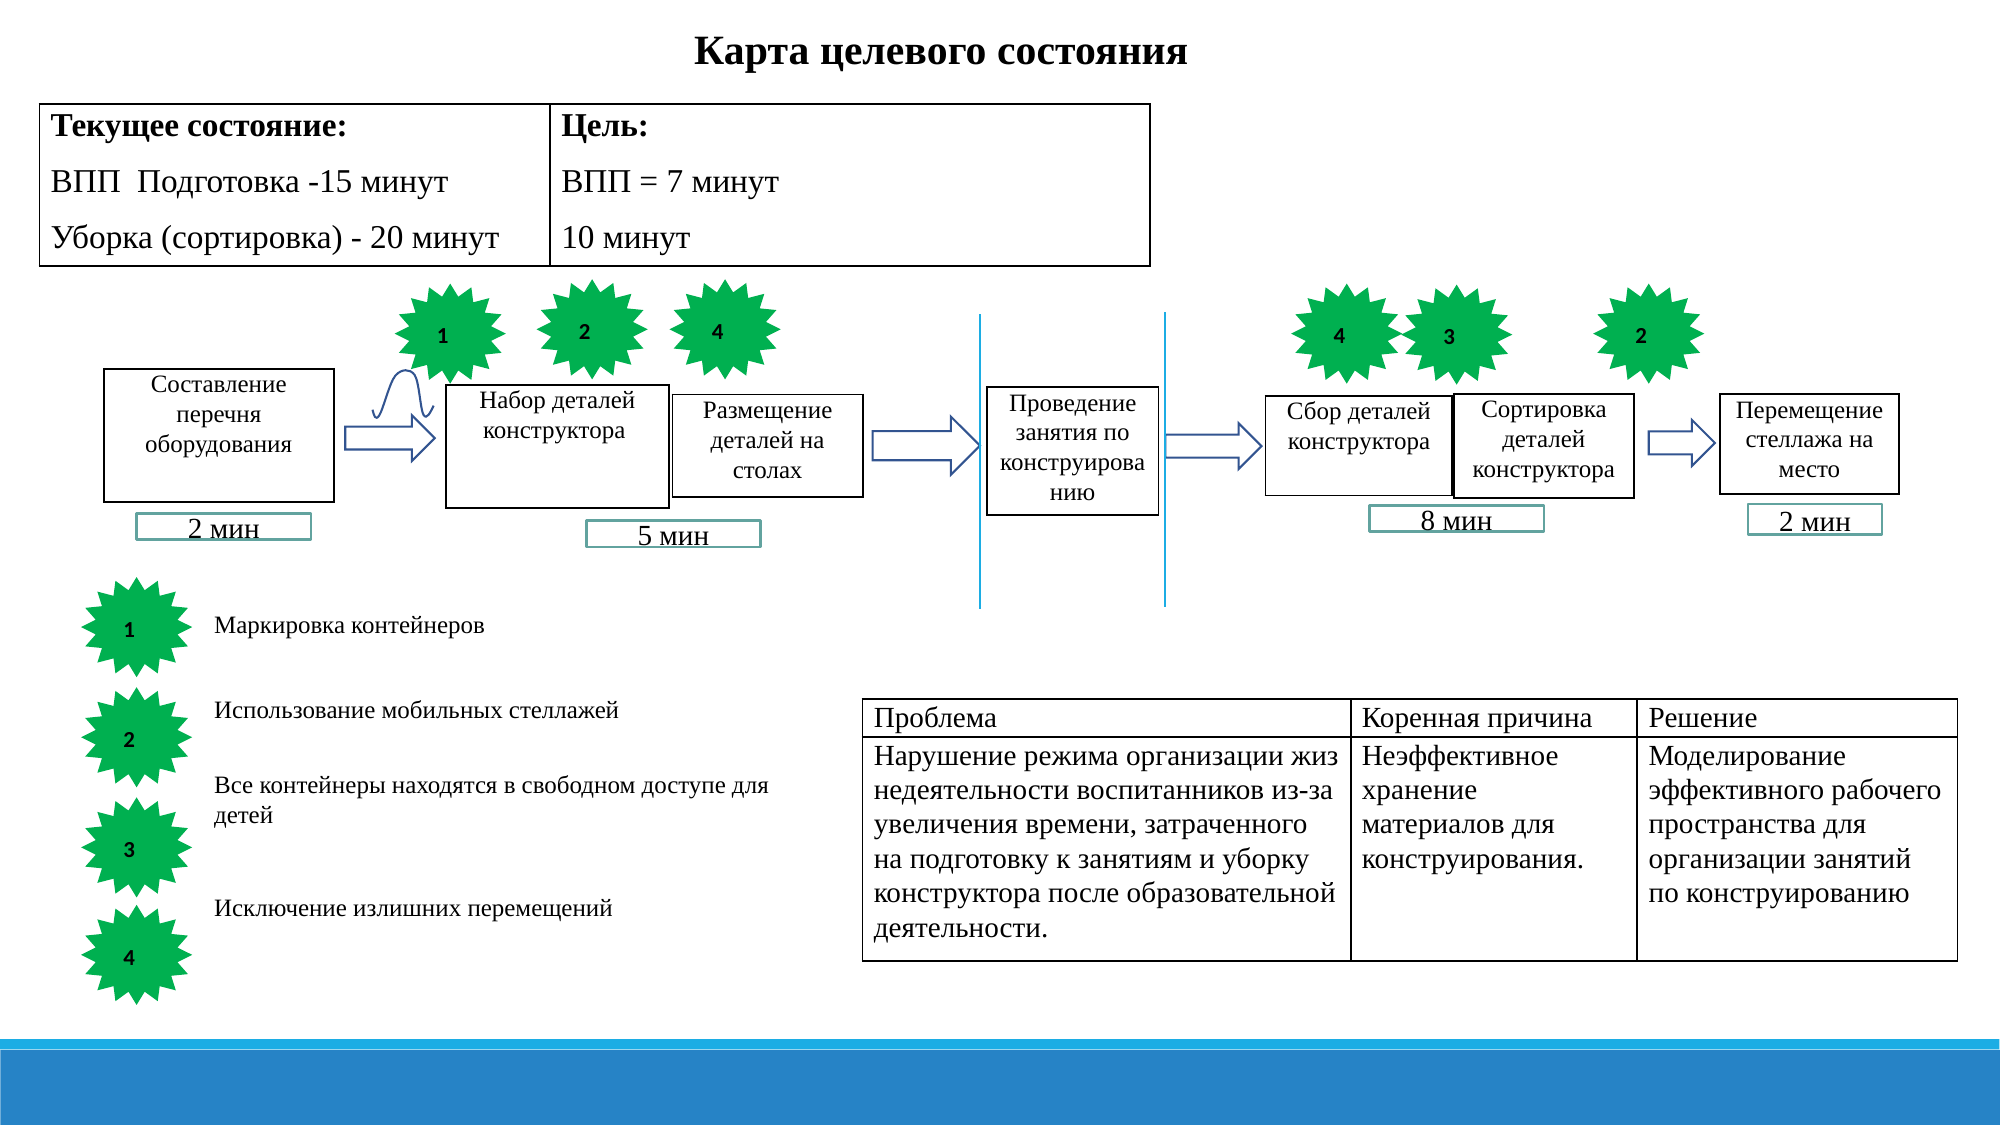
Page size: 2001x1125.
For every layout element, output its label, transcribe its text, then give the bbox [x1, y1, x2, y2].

text_box 5 мин [585, 519, 762, 548]
table_header Цель: ВПП = 7 минут 10 минут [551, 105, 1149, 265]
text_box [1648, 419, 1715, 466]
table_header Размещение деталей на столах [673, 395, 862, 496]
text_box [872, 416, 976, 475]
table_header Сбор деталей конструктора [1266, 397, 1451, 495]
text_box 2 мин [135, 512, 312, 541]
text_box 8 мин [1368, 504, 1545, 533]
table_header Текущее состояние: ВПП Подготовка -15 минут Уборка (сортировка) - 20 минут [40, 105, 549, 265]
text_box 2 [83, 689, 190, 786]
text_box 4 [1293, 285, 1401, 382]
table_header Составление перечня оборудования [105, 370, 333, 501]
text_box 2 мин [1747, 503, 1883, 536]
table_header Перемещение стеллажа на место [1721, 395, 1898, 493]
table_header Набор деталей конструктора [447, 386, 668, 507]
text_box [372, 370, 434, 418]
text_box [1175, 423, 1262, 470]
table_cell Моделирование эффективного рабочего пространства для организации занятий по конструированию [1638, 738, 1957, 960]
text_box 4 [671, 281, 779, 378]
table_header Проведение занятия по конструированию [988, 388, 1158, 514]
text_box 3 [1403, 286, 1510, 383]
text_box 2 [538, 281, 646, 378]
table_header Решение [1638, 700, 1957, 736]
table_cell Неэффективное хранение материалов для конструирования. [1352, 738, 1636, 960]
table_header Проблема [863, 700, 1350, 736]
table_cell Нарушение режима организа­ции жиз­недеятельности воспитанников из-за увеличения вре­мени, затраченного на подготовку к за­нятиям и уборку конструктора после образовательной деятельности. [863, 738, 1350, 960]
text_box 2 [1595, 285, 1703, 382]
text_box 1 [83, 579, 190, 676]
text_box [345, 415, 435, 461]
text_box 4 [83, 906, 190, 1003]
text_box 1 [396, 285, 504, 382]
text_box Карта целевого состояния [679, 15, 1340, 80]
table_header Маркировка контейнеров Использование мобильных стеллажей Все контейнеры находятся в свободном доступе для детей Исключение излишних перемещений [203, 609, 839, 1023]
table_header Сортировка деталей конструктора [1455, 395, 1633, 497]
table_header Коренная причина [1352, 700, 1636, 736]
text_box 3 [83, 799, 190, 896]
